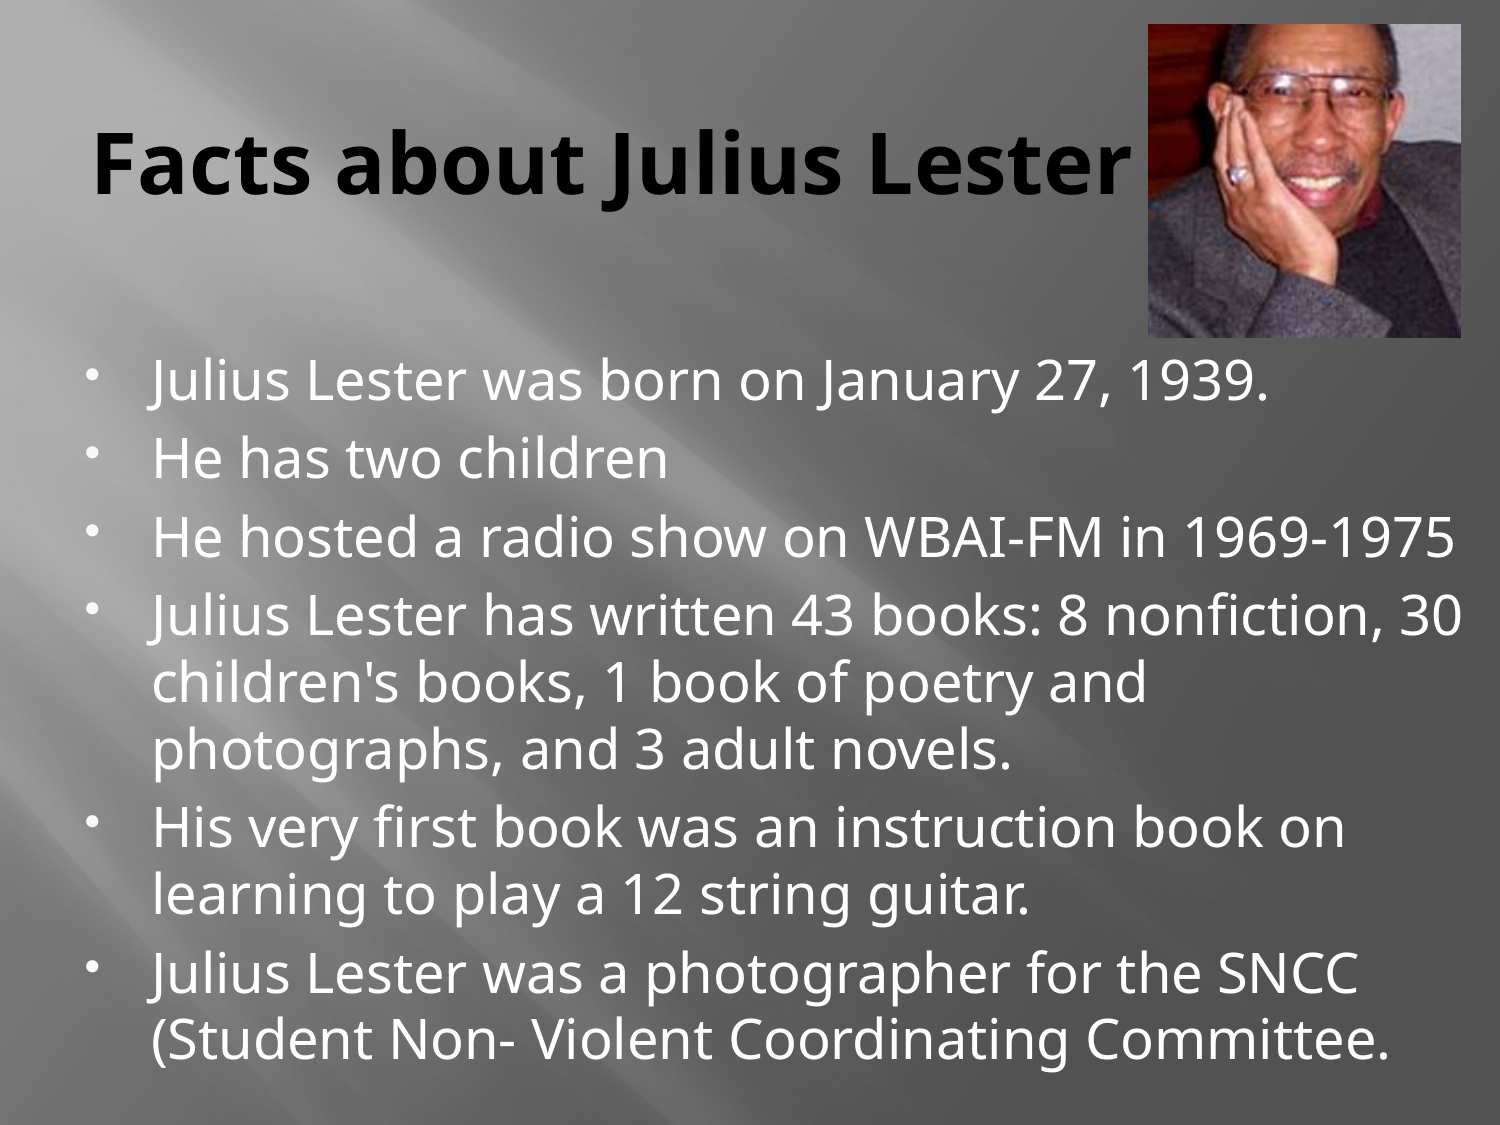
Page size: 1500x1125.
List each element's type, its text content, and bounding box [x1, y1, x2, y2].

picture [1148, 24, 1462, 338]
list Julius Lester was born on January 27, 1939. He has two children He hosted a radio show on WBAI-FM in 1969-1975 Julius Lester has written 43 books: 8 nonfiction, 30 children's books, 1 book of poetry and photographs, and 3 adult novels. His very first book was an instruction book on learning to play a 12 string guitar. Julius Lester was a photographer for the SNCC (Student Non- Violent Coordinating Committee. [50, 337, 1500, 1125]
title Facts about Julius Lester [75, 45, 1148, 275]
